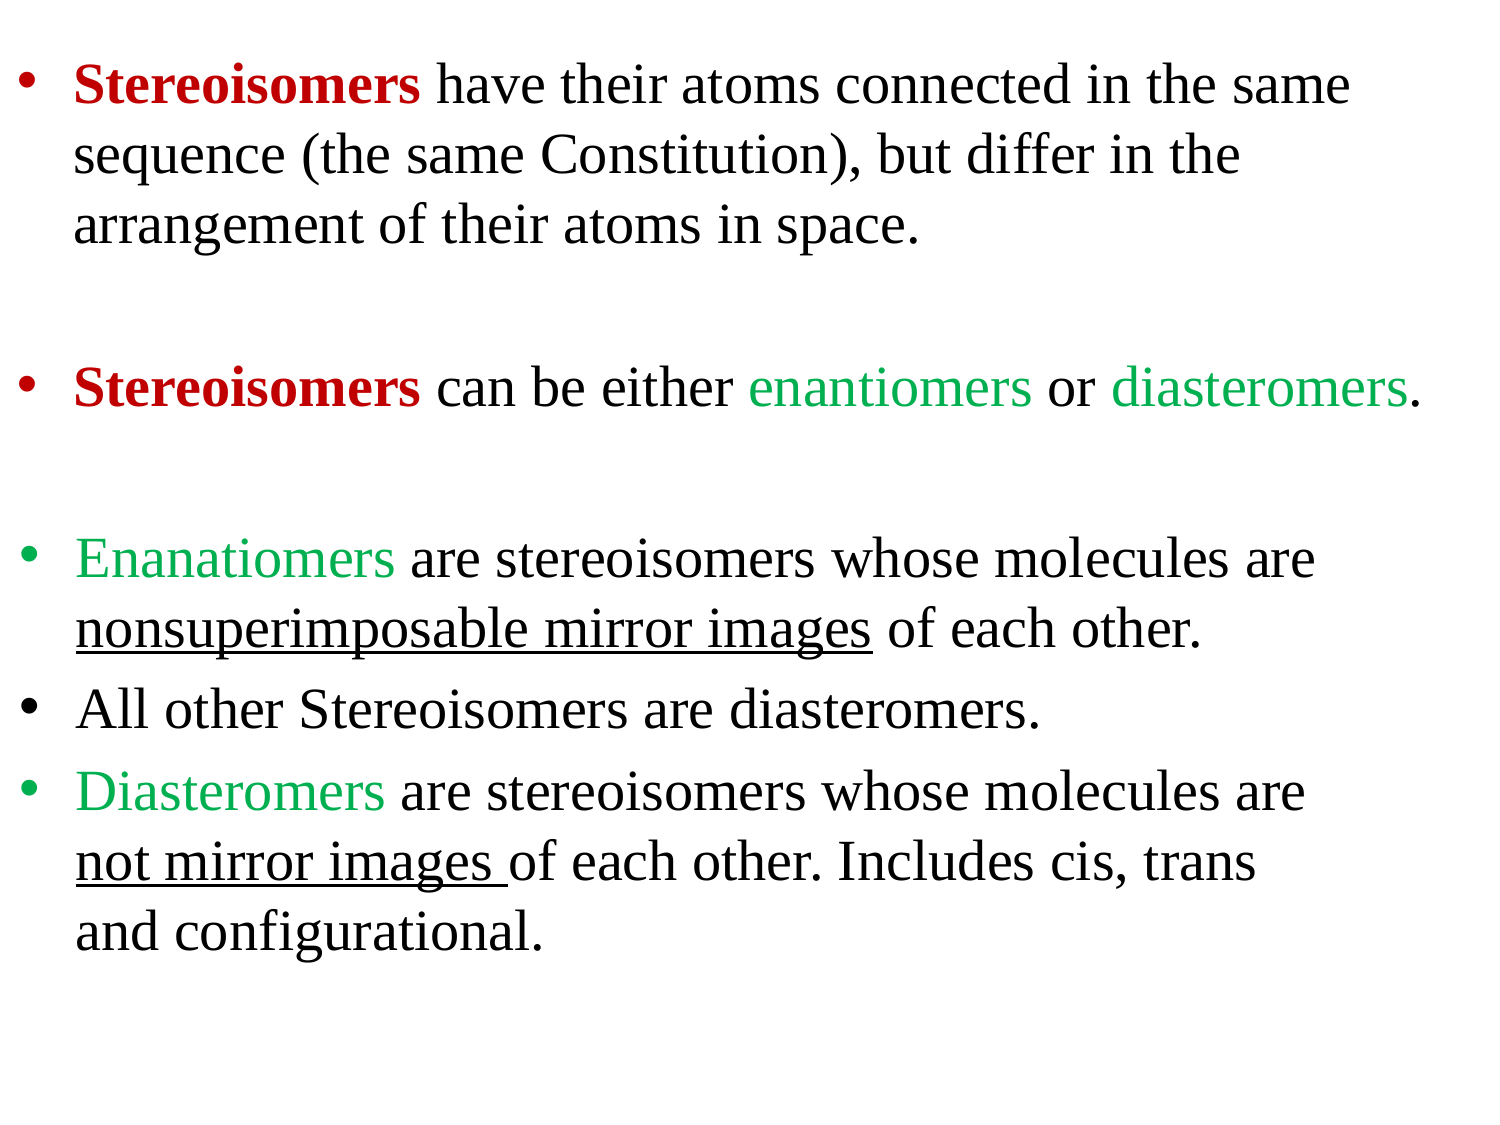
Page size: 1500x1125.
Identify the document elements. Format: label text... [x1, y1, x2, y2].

text_box Enanatiomers are stereoisomers whose molecules are nonsuperimposable mirror images of each other. All other Stereoisomers are diasteromers. Diasteromers are stereoisomers whose molecules are not mirror images of each other. Includes cis, trans and configurational. [4, 511, 1355, 988]
text_box Stereoisomers have their atoms connected in the same sequence (the same Constitution), but differ in the arrangement of their atoms in space. Stereoisomers can be either enantiomers or diasteromers. [2, 37, 1490, 475]
